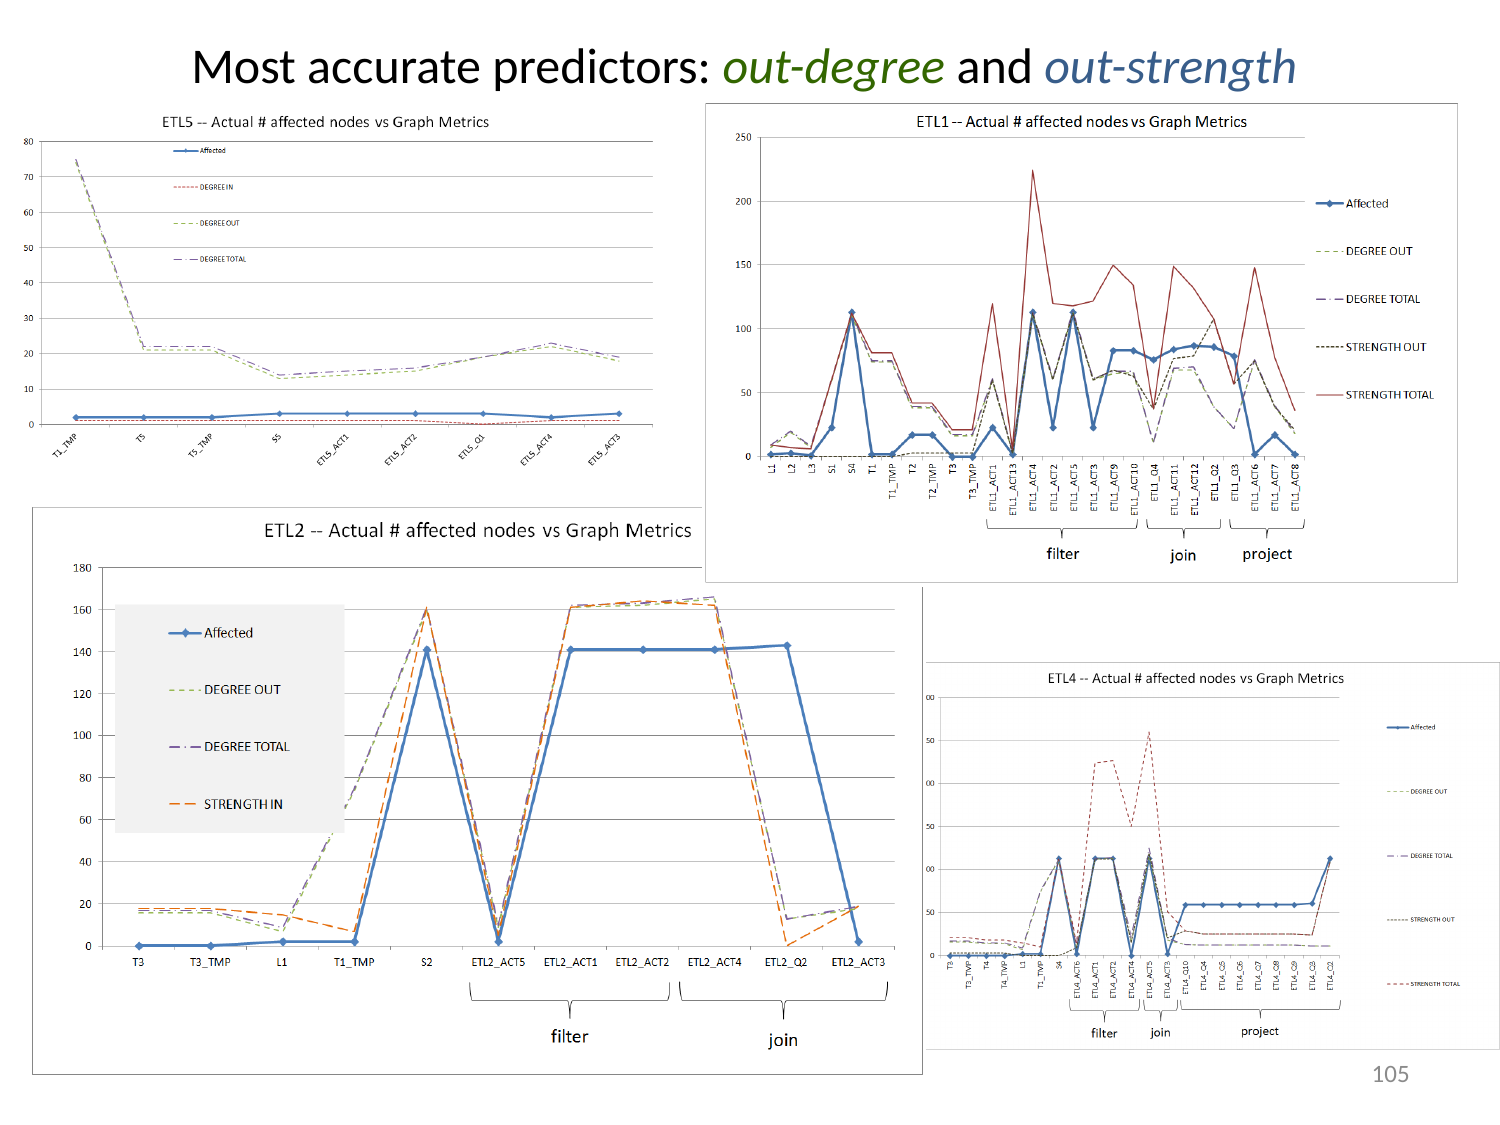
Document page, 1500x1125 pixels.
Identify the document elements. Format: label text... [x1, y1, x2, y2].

picture [17, 113, 655, 469]
picture [29, 101, 1500, 1078]
title Most accurate predictors: out-degree and out-strength [75, 45, 1425, 233]
slide_number 105 [1074, 1058, 1425, 1103]
